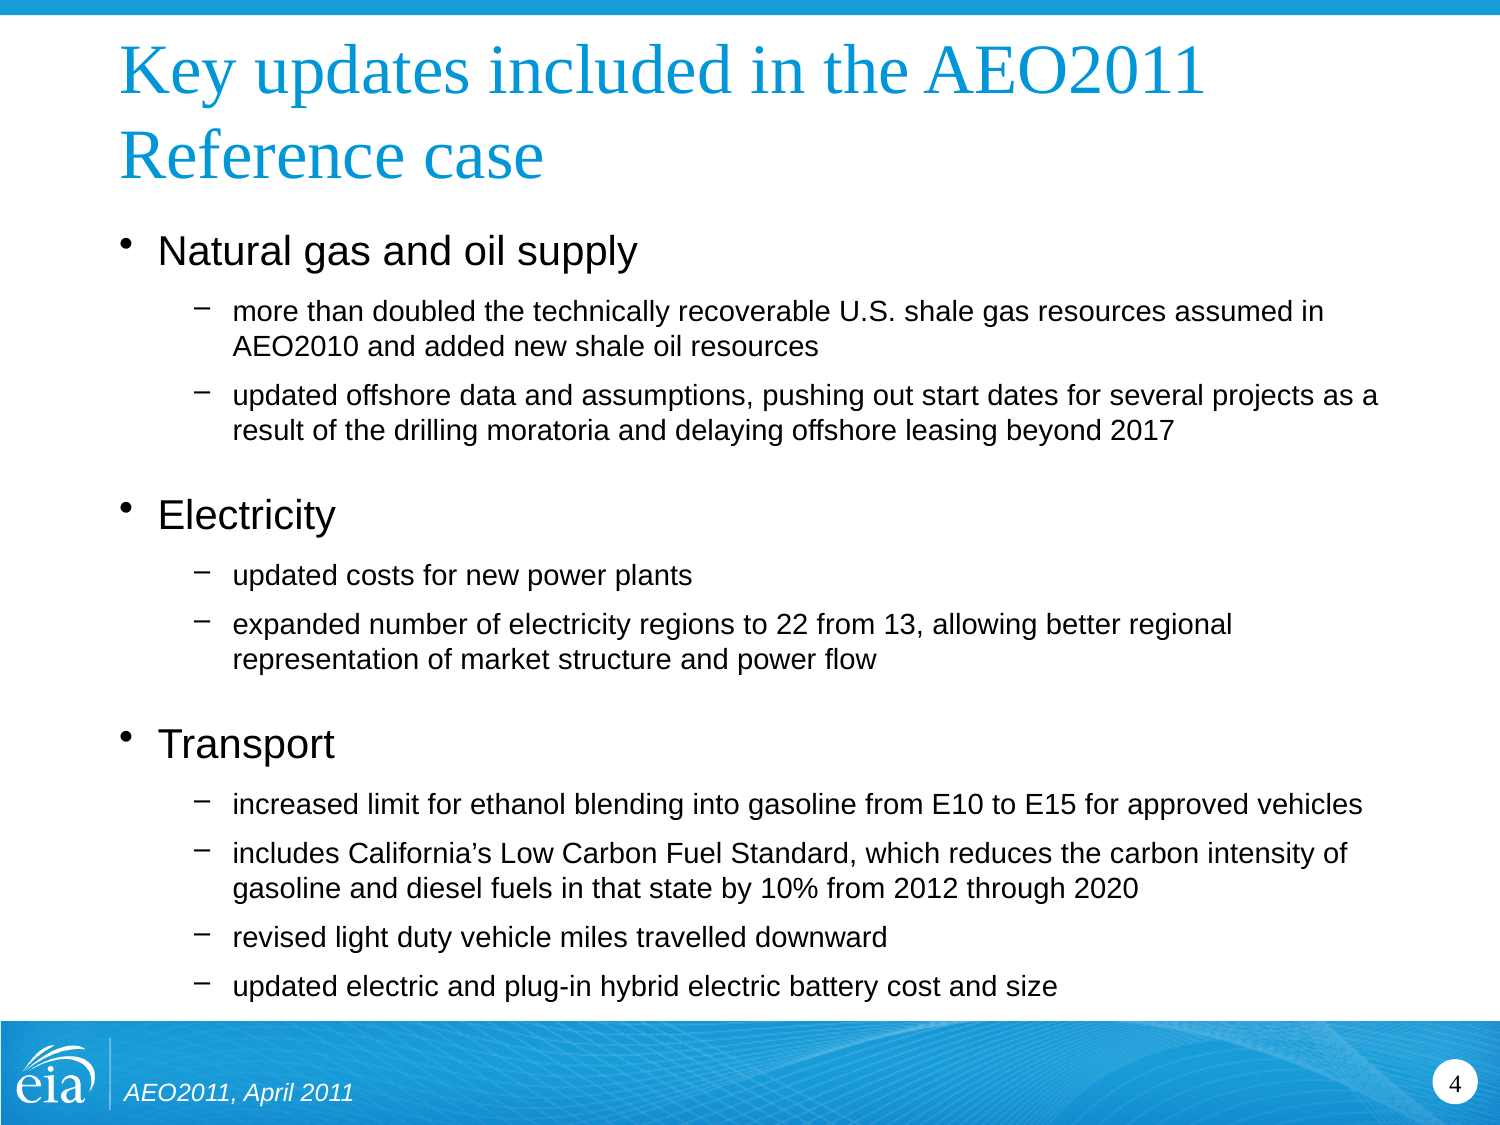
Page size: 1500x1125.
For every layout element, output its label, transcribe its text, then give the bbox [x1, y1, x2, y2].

list Natural gas and oil supply more than doubled the technically recoverable U.S. shale gas resources assumed in AEO2010 and added new shale oil resources updated offshore data and assumptions, pushing out start dates for several projects as a result of the drilling moratoria and delaying offshore leasing beyond 2017 Electricity updated costs for new power plants expanded number of electricity regions to 22 from 13, allowing better regional representation of market structure and power flow Transport increased limit for ethanol blending into gasoline from E10 to E15 for approved vehicles includes California’s Low Carbon Fuel Standard, which reduces the carbon intensity of gasoline and diesel fuels in that state by 10% from 2012 through 2020 revised light duty vehicle miles travelled downward updated electric and plug-in hybrid electric battery cost and size [104, 216, 1425, 970]
picture [2, 1021, 1500, 1125]
title Key updates included in the AEO2011 Reference case [104, 12, 1425, 200]
slide_number 4 [1424, 1052, 1487, 1113]
footer AEO2011, April 2011 [109, 1048, 571, 1114]
